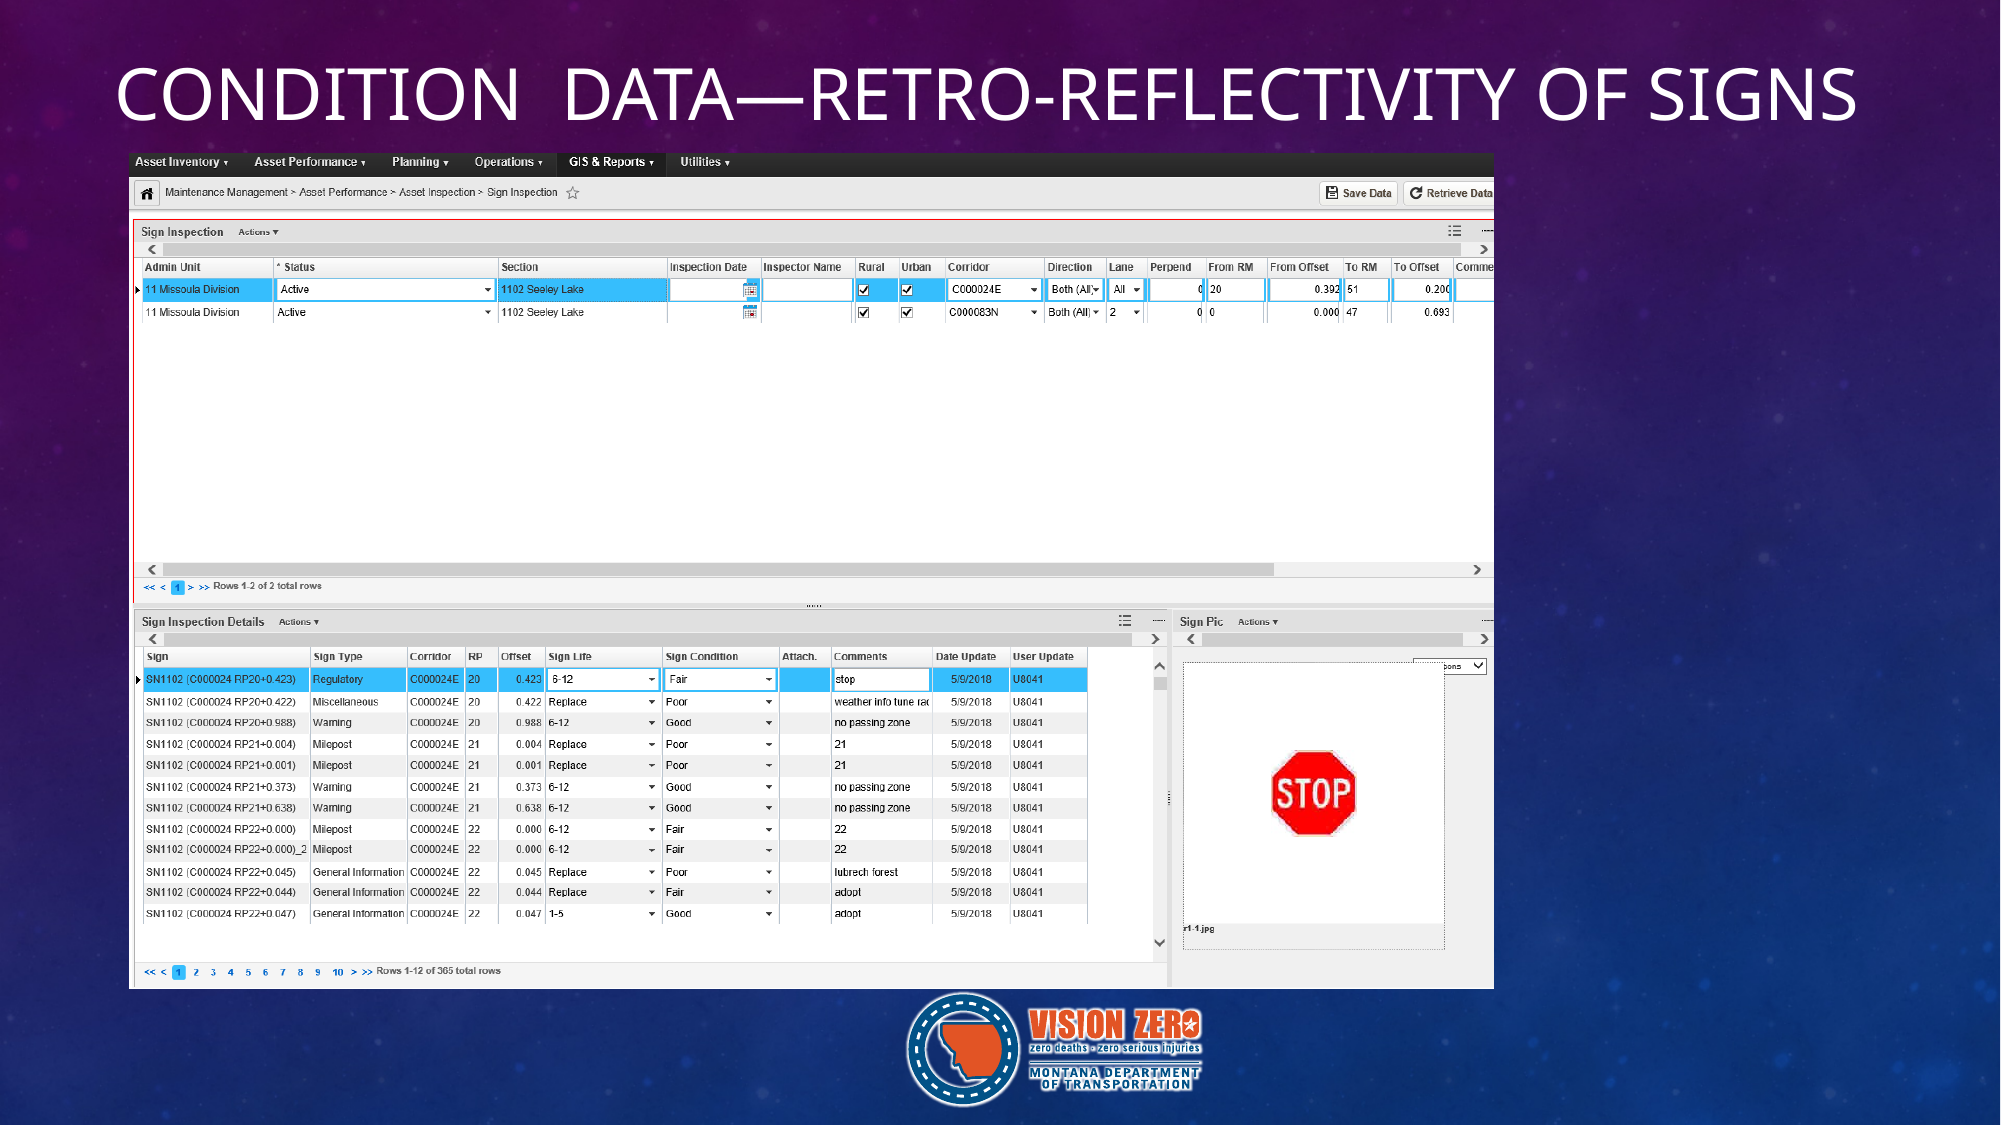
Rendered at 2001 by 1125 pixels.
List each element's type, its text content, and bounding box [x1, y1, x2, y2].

title Condition Data—Retro-reflectivity of Signs [99, 45, 1900, 138]
picture [0, 0, 2001, 1125]
